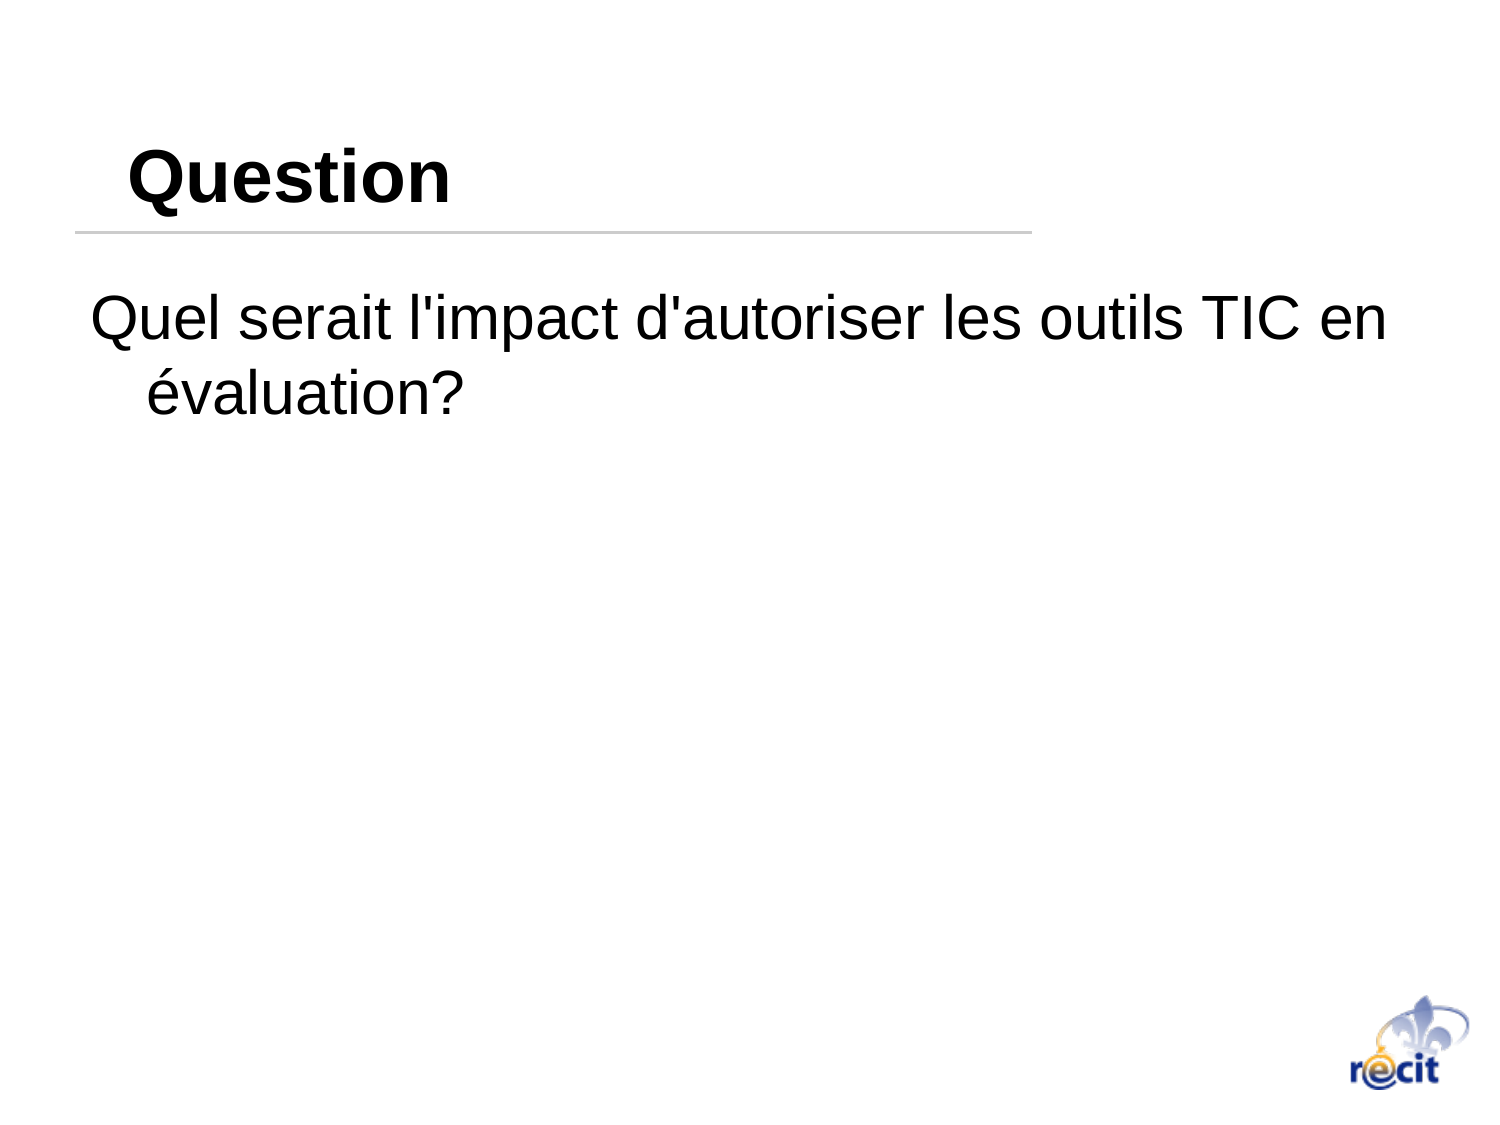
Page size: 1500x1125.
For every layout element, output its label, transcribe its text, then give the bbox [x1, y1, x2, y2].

text_box [1350, 995, 1470, 1090]
list Quel serait l'impact d'autoriser les outils TIC en évaluation? [75, 262, 1425, 1078]
title Question [75, 45, 1425, 233]
